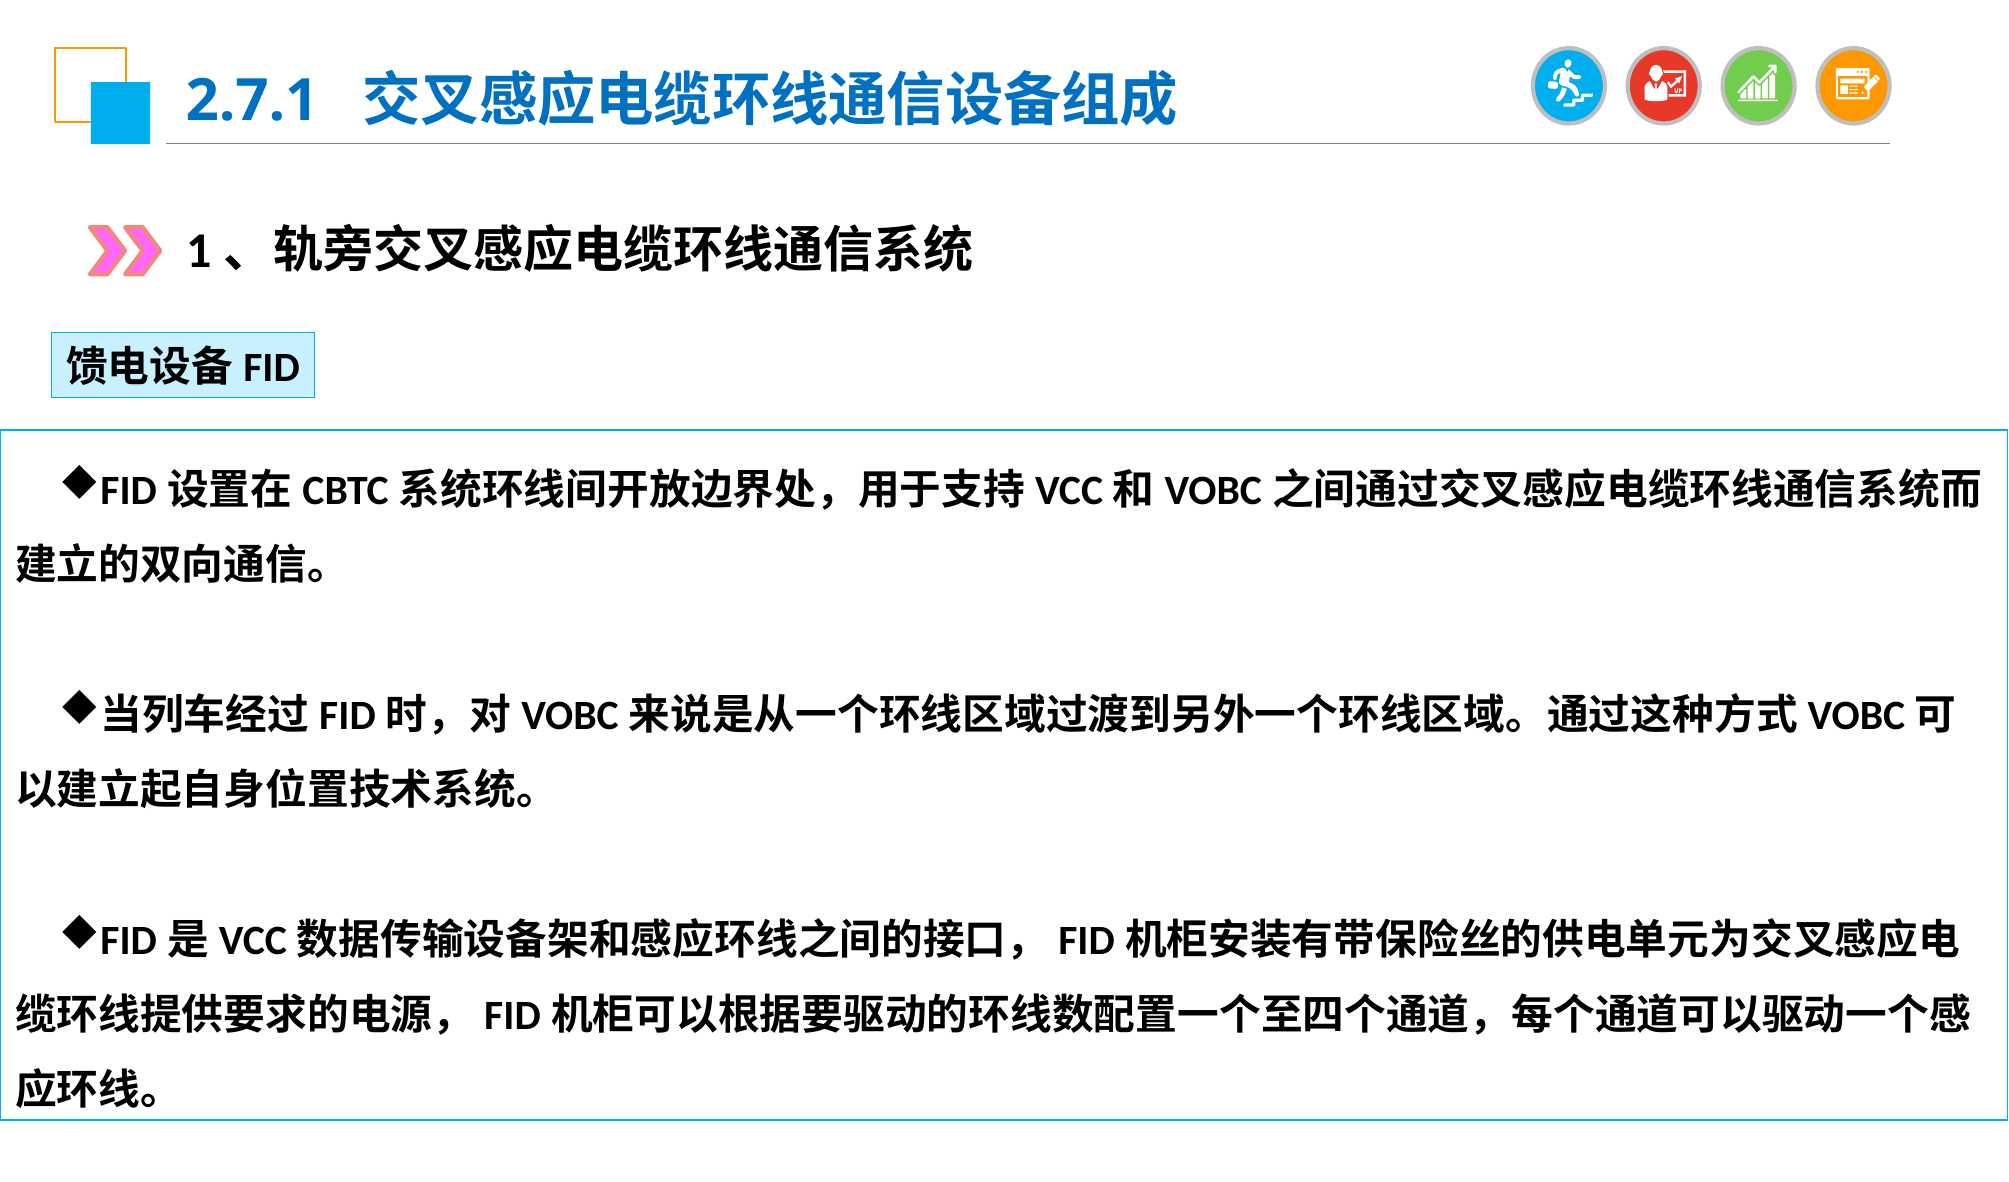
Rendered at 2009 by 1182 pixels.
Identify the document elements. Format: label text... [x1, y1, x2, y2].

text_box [89, 209, 1000, 289]
text_box 2.7.1 交叉感应电缆环线通信设备组成 [165, 51, 1199, 212]
text_box 馈电设备FID [51, 332, 315, 398]
text_box FID设置在CBTC系统环线间开放边界处，用于支持VCC和VOBC之间通过交叉感应电缆环线通信系统而建立的双向通信。 当列车经过FID时，对VOBC来说是从一个环线区域过渡到另外一个环线区域。通过这种方式VOBC可以建立起自身位置技术系统。 FID是VCC数据传输设备架和感应环线之间的接口，FID机柜安装有带保险丝的供电单元为交叉感应电缆环线提供要求的电源，FID机柜可以根据要驱动的环线数配置一个至四个通道，每个通道可以驱动一个感应环线。 [0, 429, 2008, 1120]
